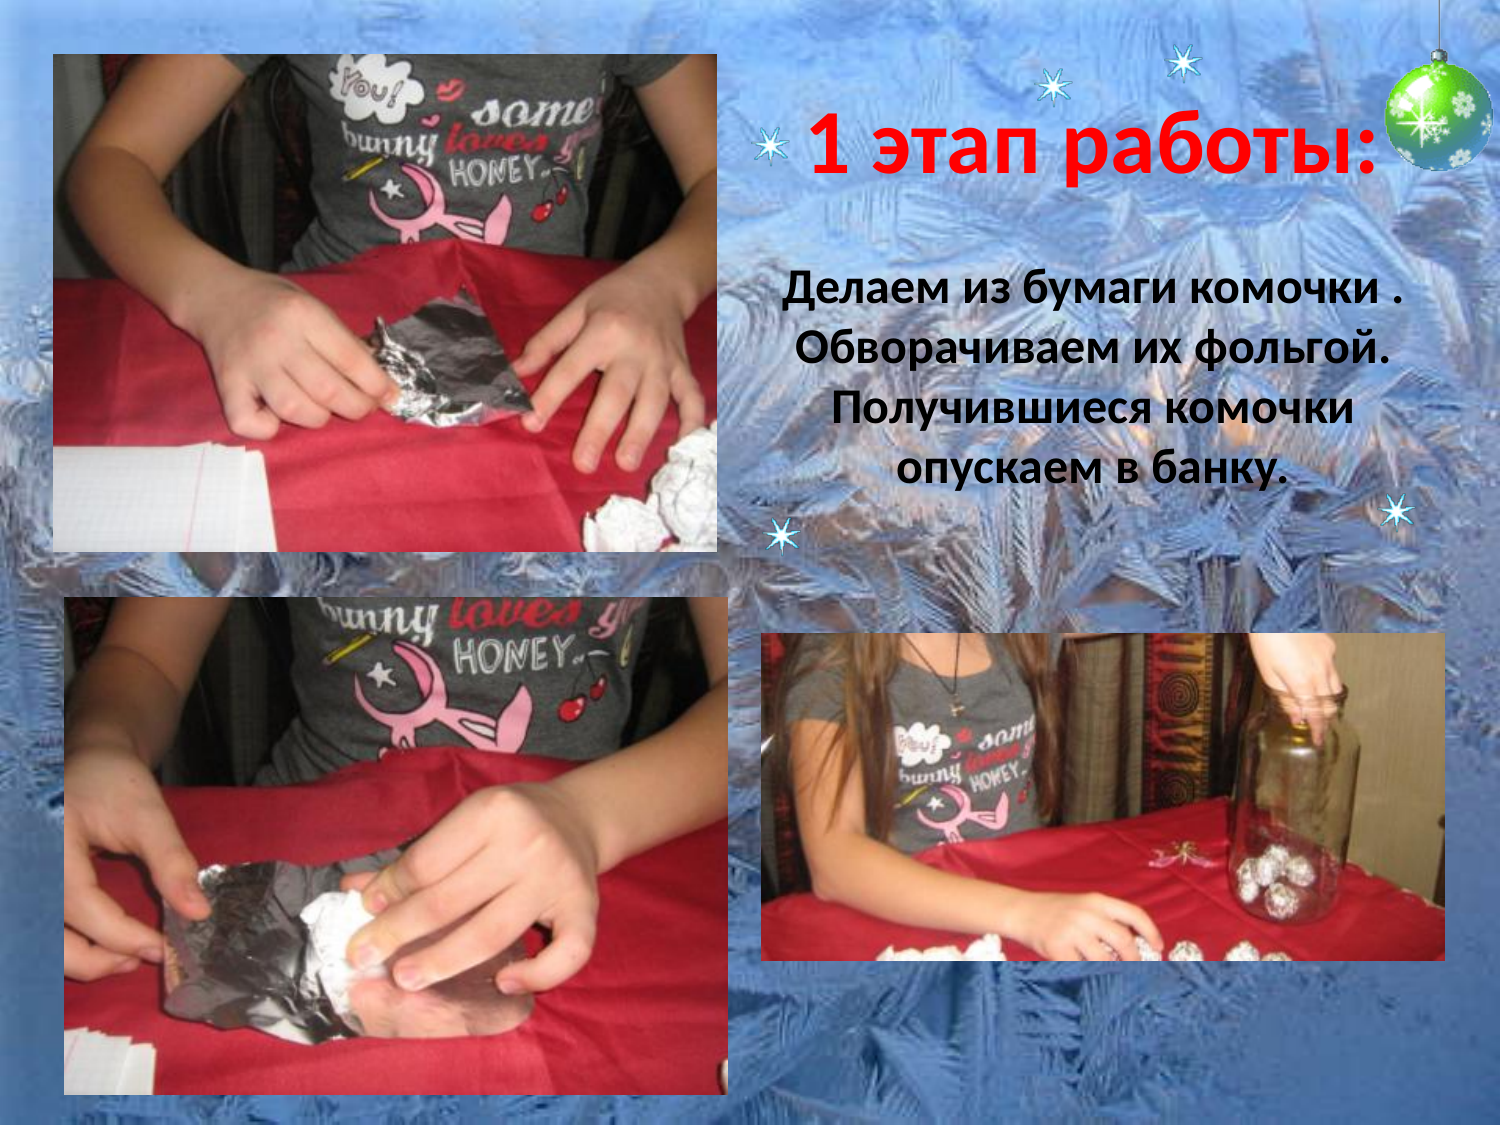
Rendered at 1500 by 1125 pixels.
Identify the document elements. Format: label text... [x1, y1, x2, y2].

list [52, 54, 717, 552]
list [64, 597, 728, 1096]
title 1 этап работы: [761, 42, 1424, 196]
picture [0, 0, 1500, 1125]
list Делаем из бумаги комочки . Обворачиваем их фольгой. Получившиеся комочки опускаем в банку. [761, 196, 1425, 551]
